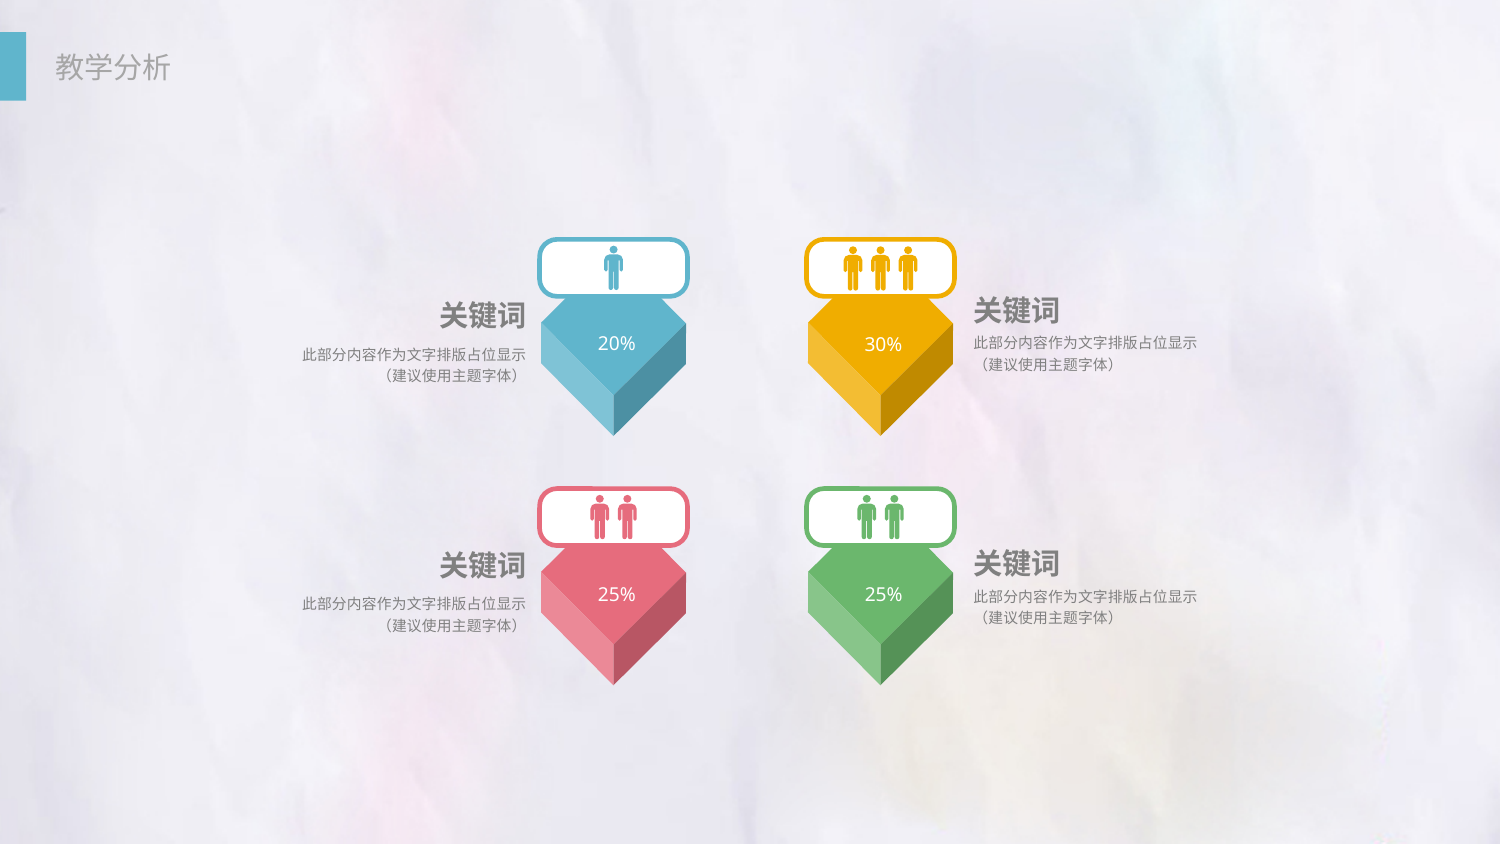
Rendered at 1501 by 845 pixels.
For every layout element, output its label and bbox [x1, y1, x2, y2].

text_box [806, 239, 1219, 659]
text_box [282, 239, 688, 659]
picture [0, 0, 1500, 844]
